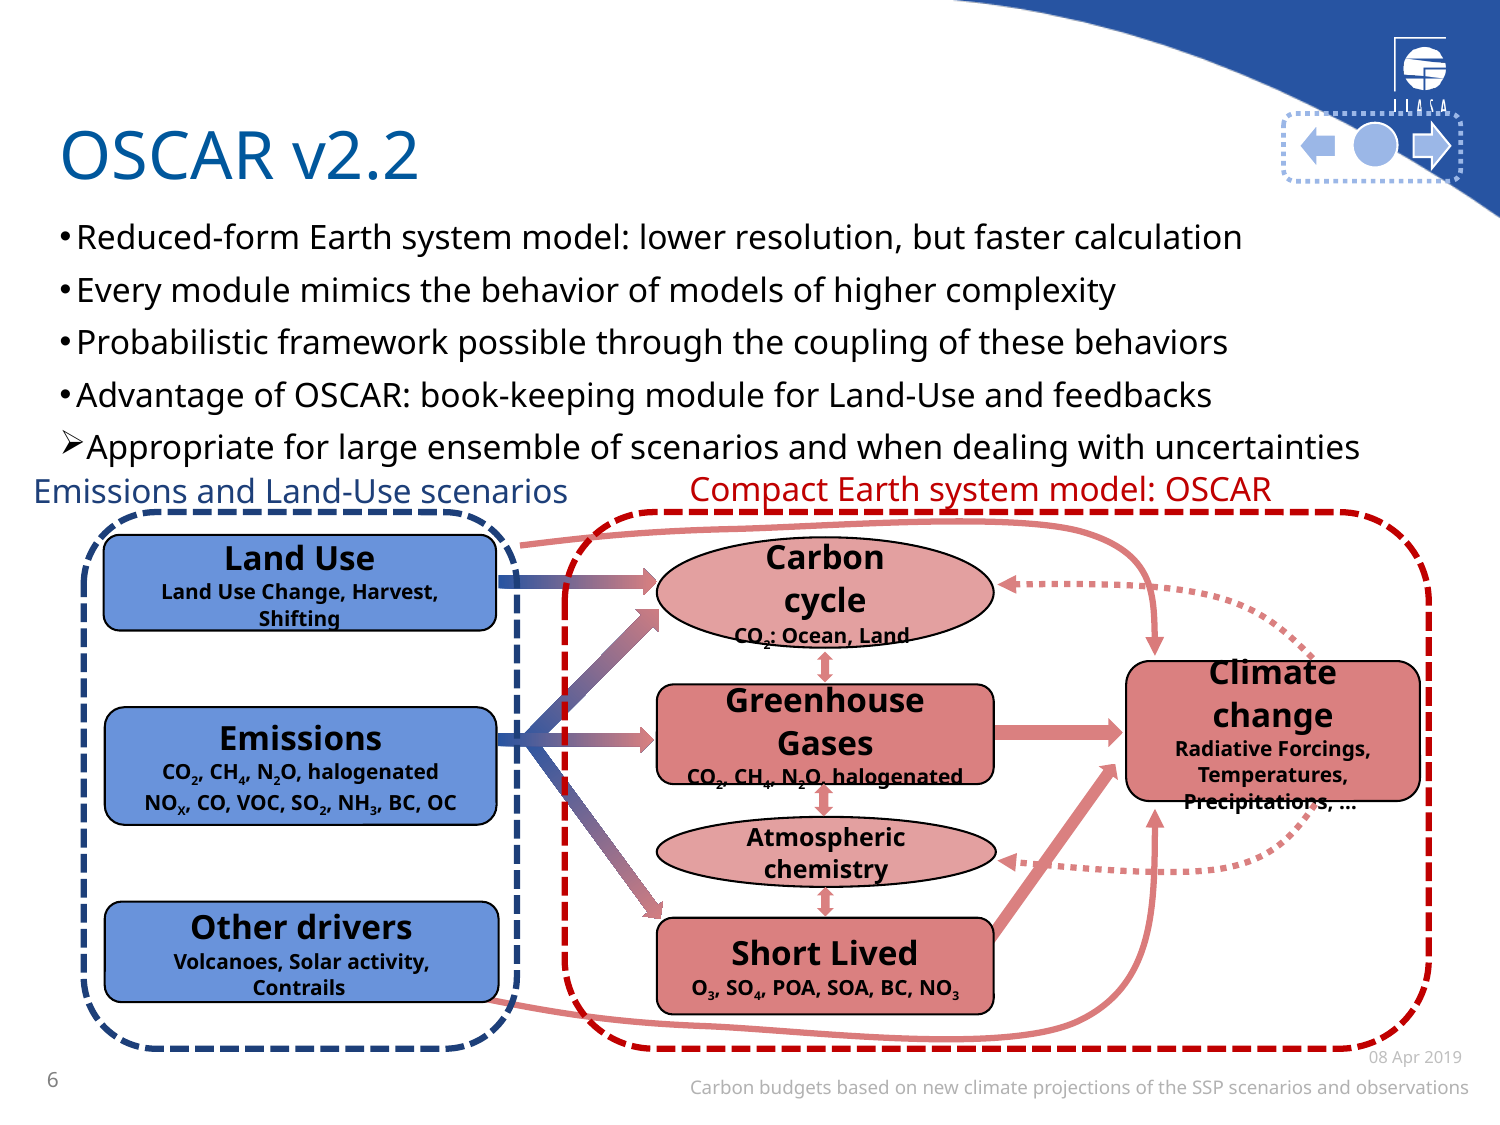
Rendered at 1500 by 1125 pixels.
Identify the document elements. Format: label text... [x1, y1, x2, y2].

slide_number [350, 1045, 1469, 1069]
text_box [53, 460, 1429, 1049]
footer Carbon budgets based on new climate projections of the SSP scenarios and observations [333, 1068, 1478, 1109]
list Reduced-form Earth system model: lower resolution, but faster calculation Every module mimics the behavior of models of higher complexity Probabilistic framework possible through the coupling of these behaviors Advantage of OSCAR: book-keeping module for Land-Use and feedbacks Appropriate for large ensemble of scenarios and when dealing with uncertainties [44, 204, 1386, 488]
picture [0, 0, 1500, 1125]
slide_number 6 [31, 1042, 350, 1102]
title OSCAR v2.2 [44, 59, 1397, 257]
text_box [1283, 113, 1461, 182]
